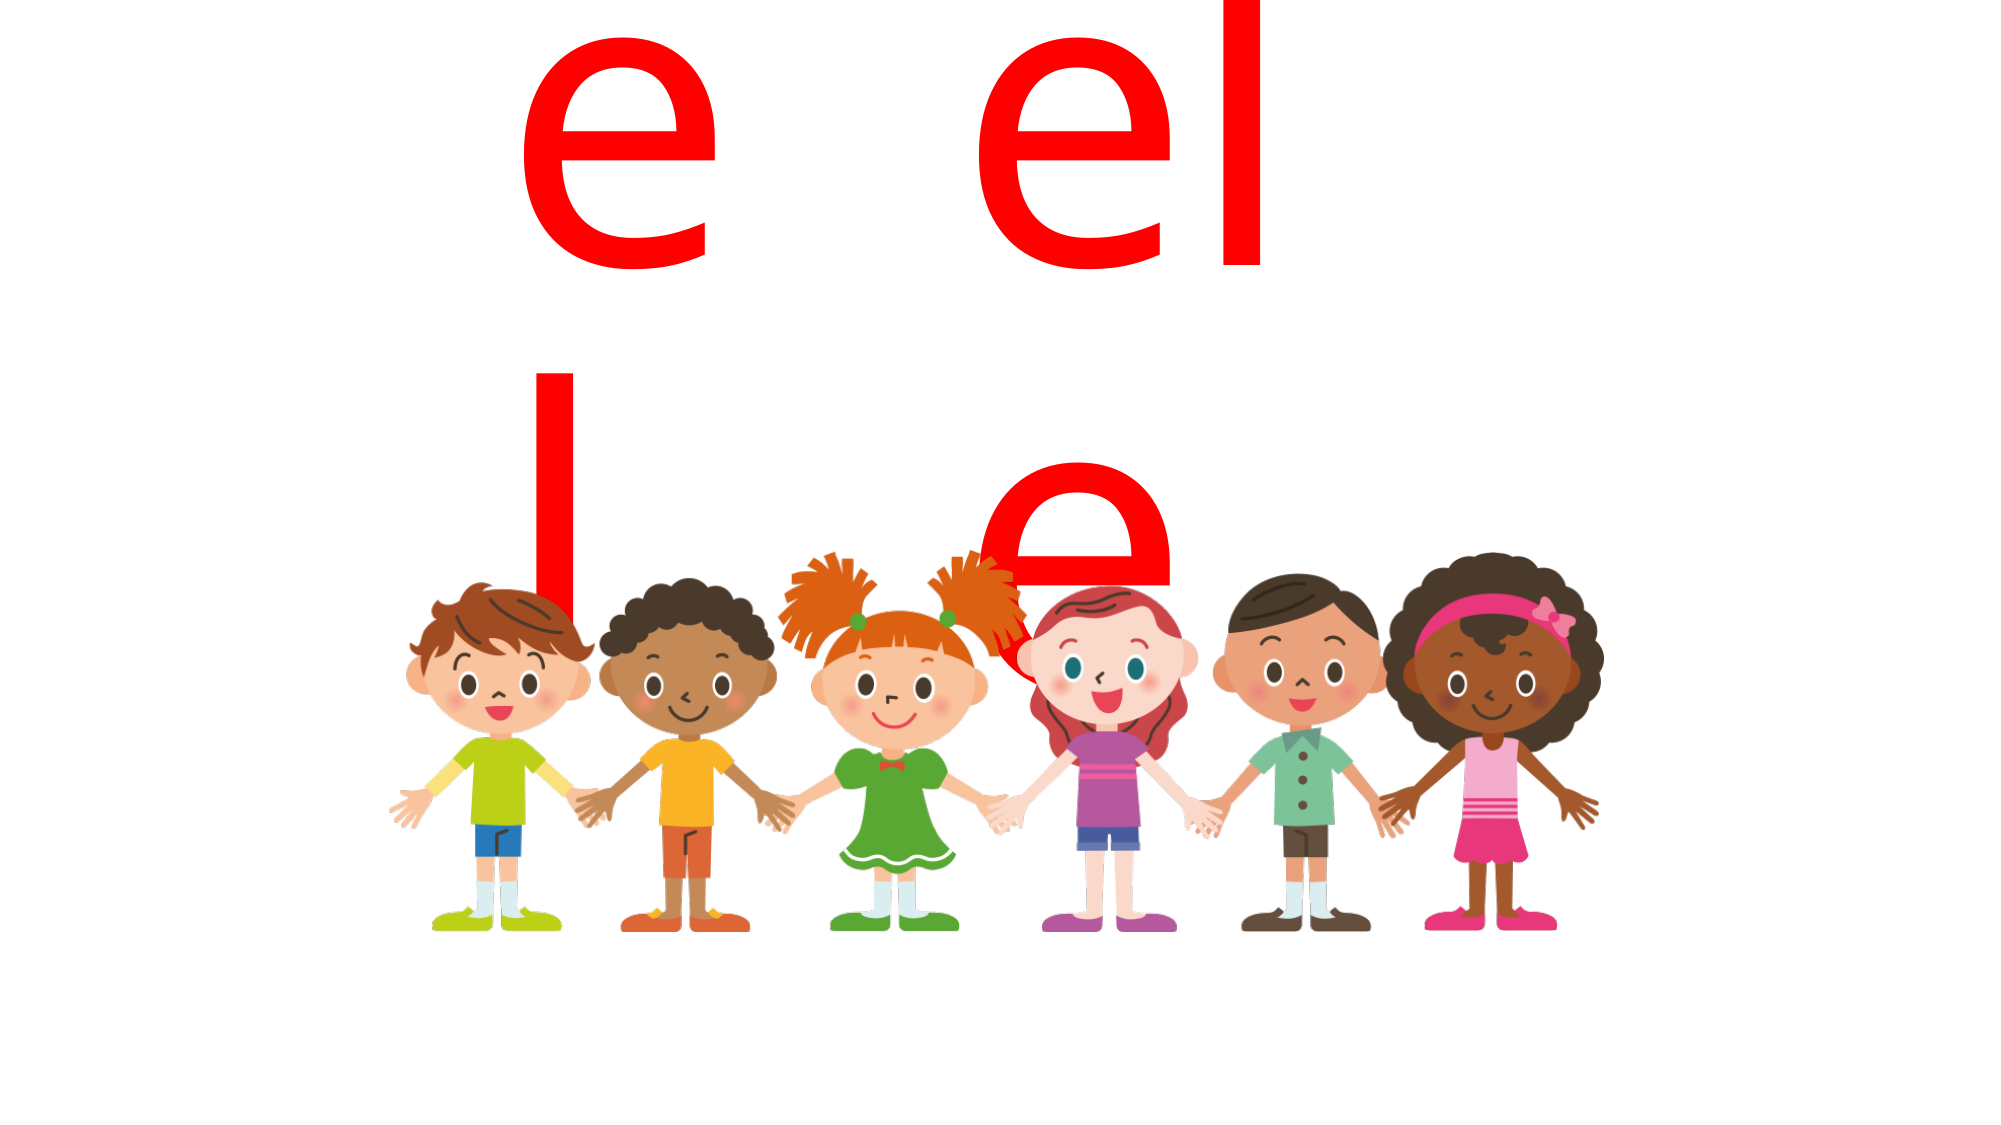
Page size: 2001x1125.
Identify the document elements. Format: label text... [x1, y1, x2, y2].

picture [389, 485, 1604, 999]
text_box ele [941, 214, 1529, 485]
title el [486, 214, 822, 485]
